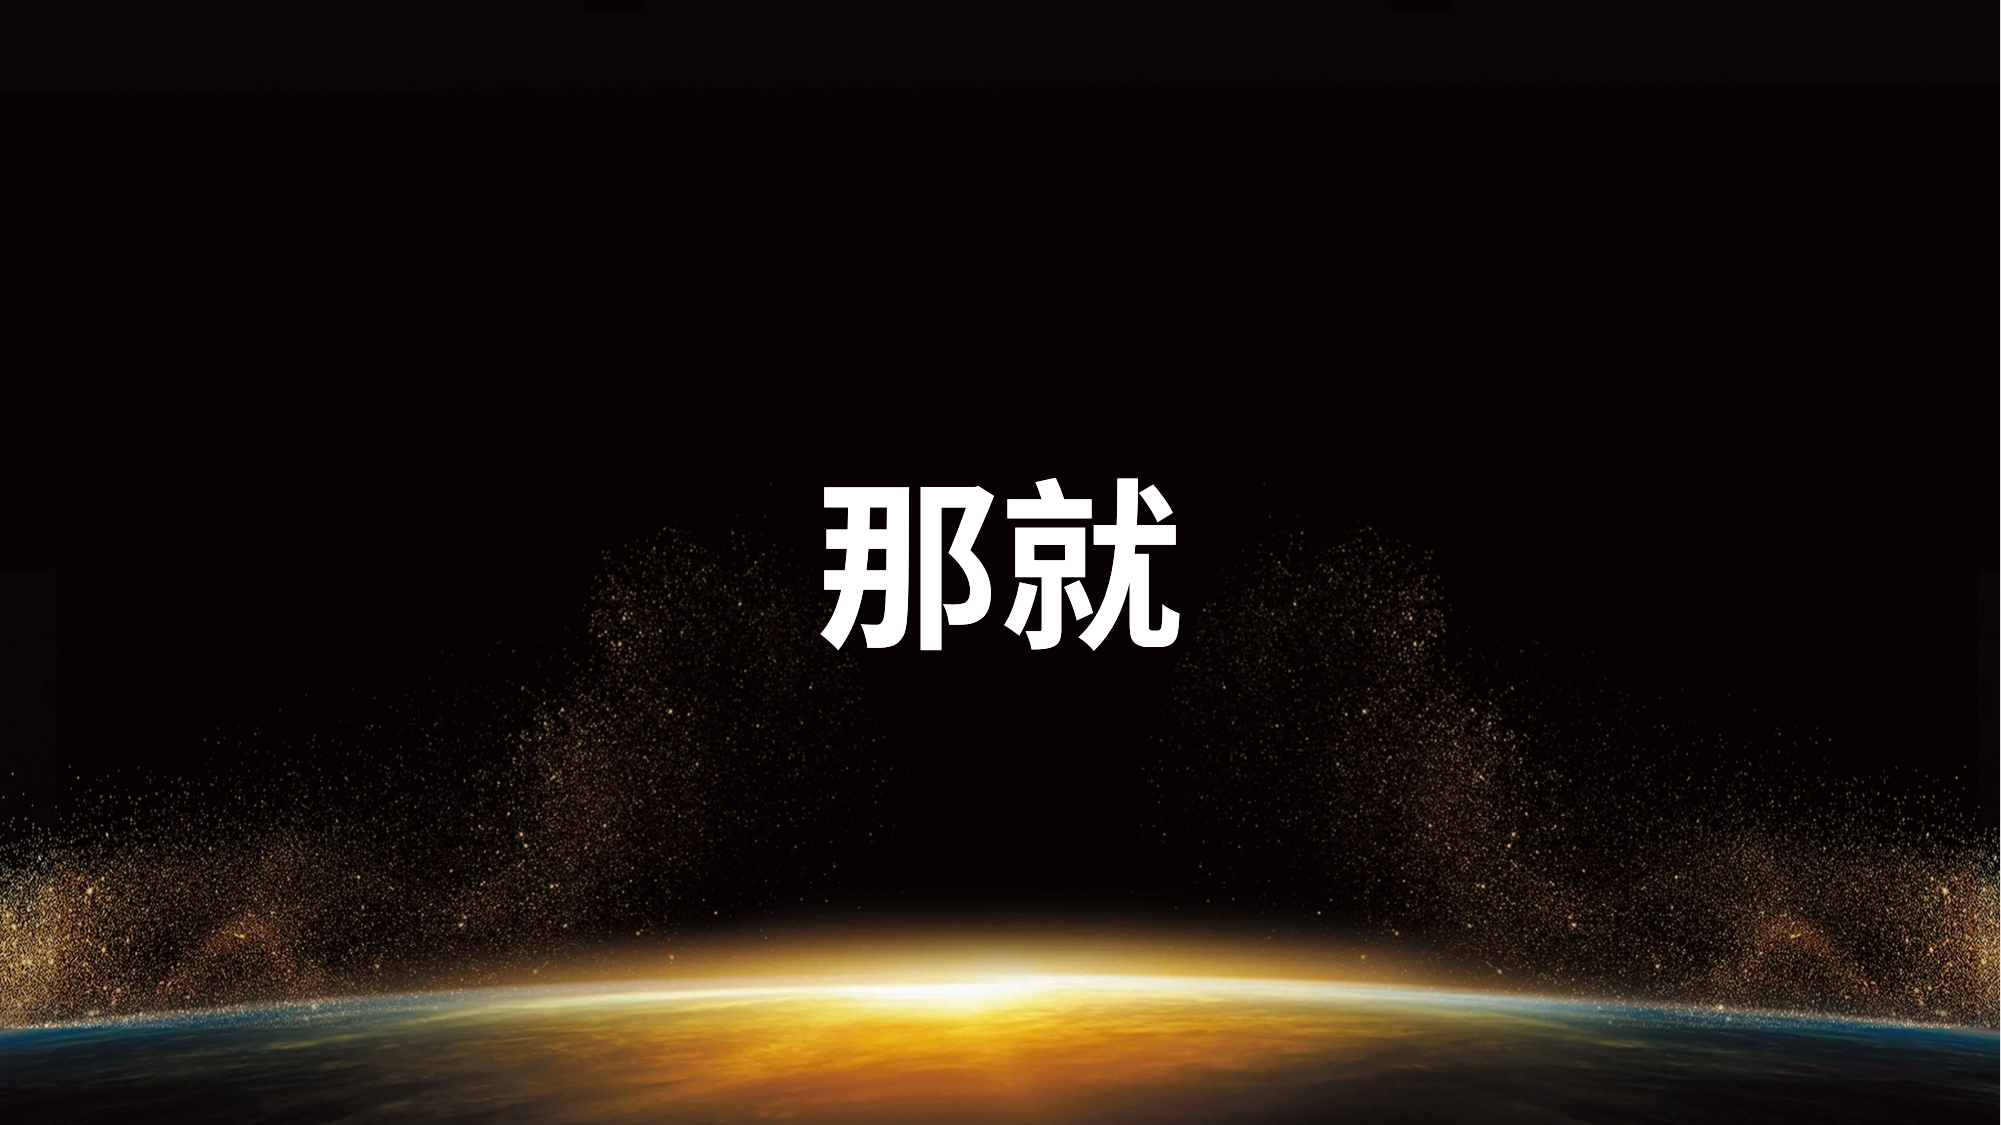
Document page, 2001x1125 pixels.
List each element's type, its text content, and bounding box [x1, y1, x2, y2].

picture [0, 0, 2001, 1125]
text_box 那就 [801, 443, 1198, 679]
